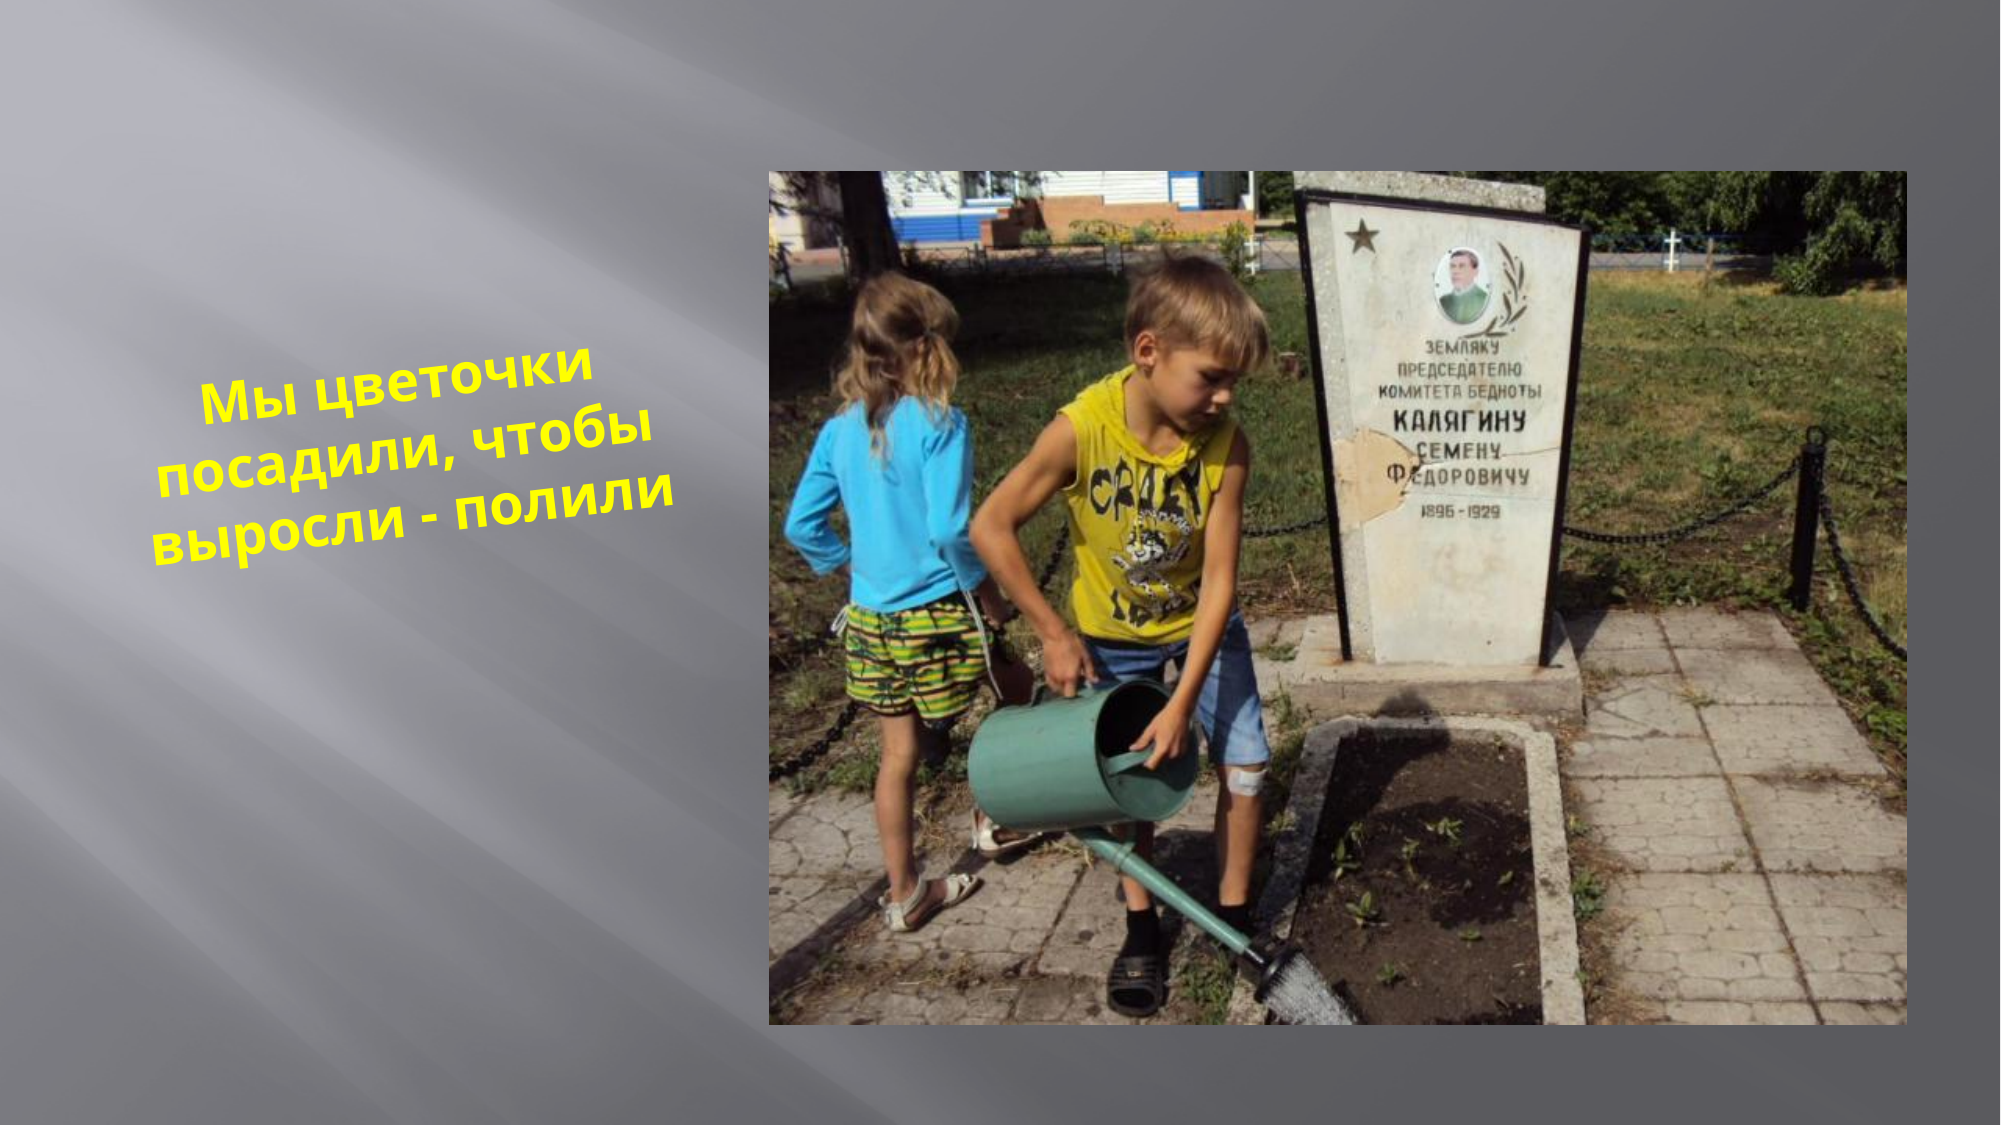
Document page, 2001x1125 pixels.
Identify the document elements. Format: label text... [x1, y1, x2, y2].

title Мы цветочки посадили, чтобы выросли - полили [107, 293, 702, 599]
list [768, 171, 1907, 1026]
